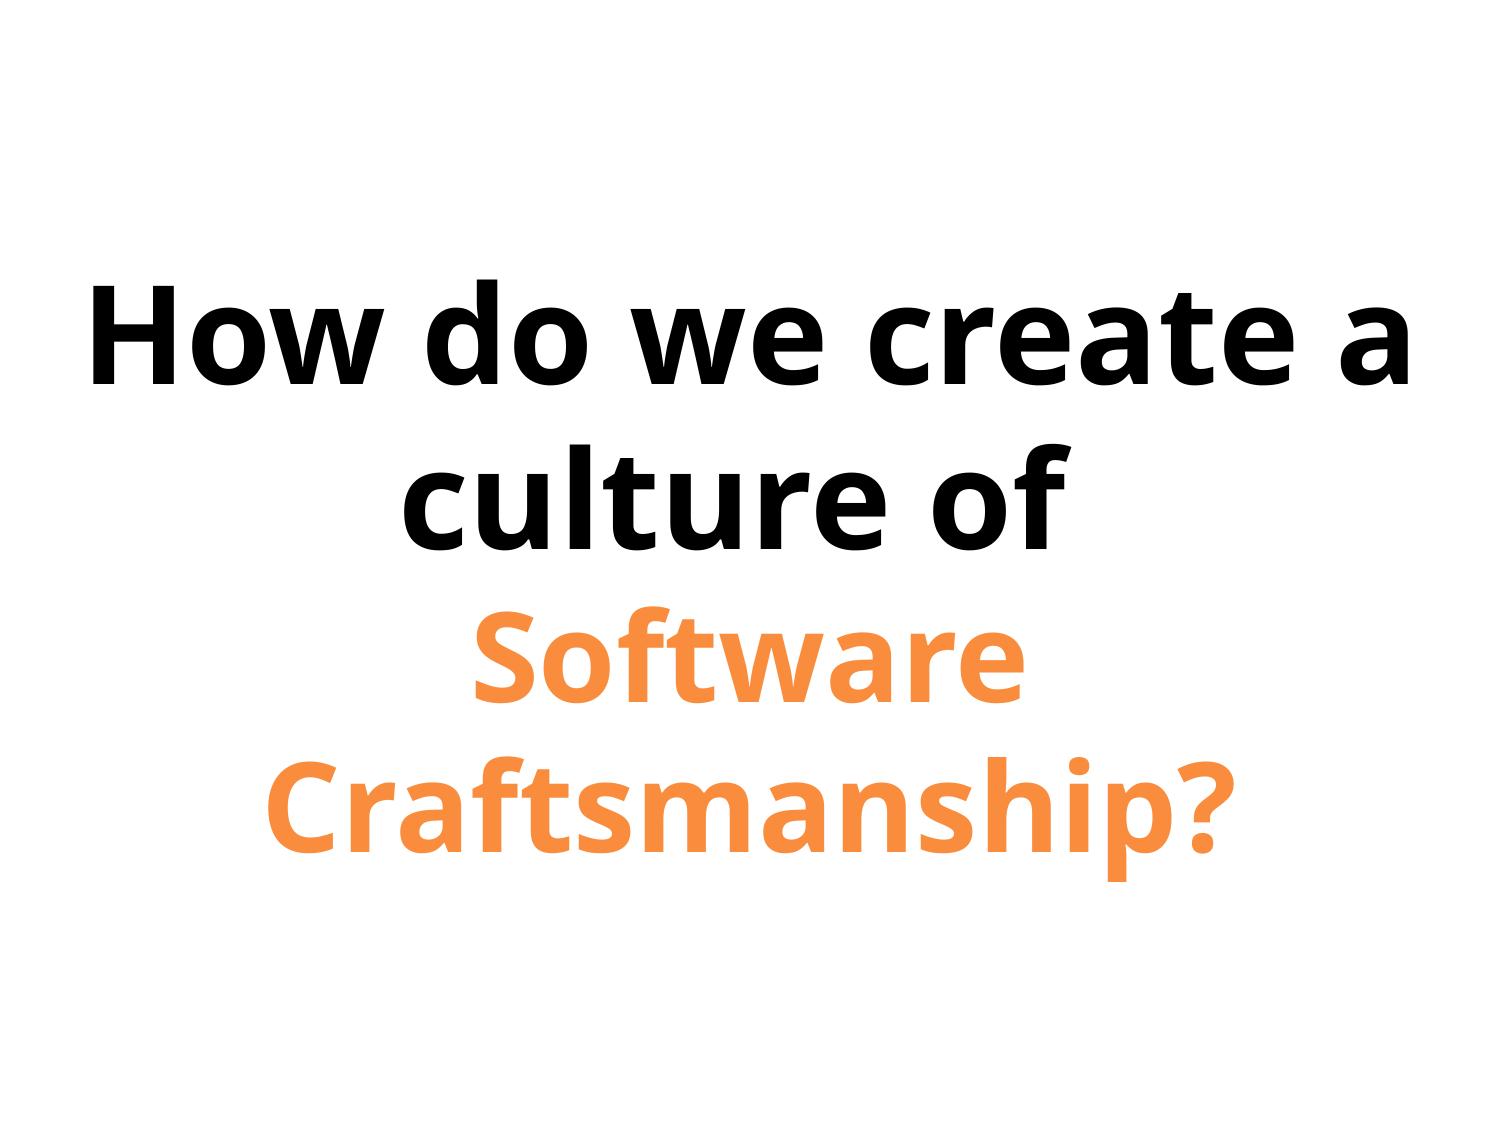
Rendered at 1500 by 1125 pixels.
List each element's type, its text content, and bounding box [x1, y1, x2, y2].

text_box How do we create a culture of Software Craftsmanship? [0, 240, 1500, 885]
